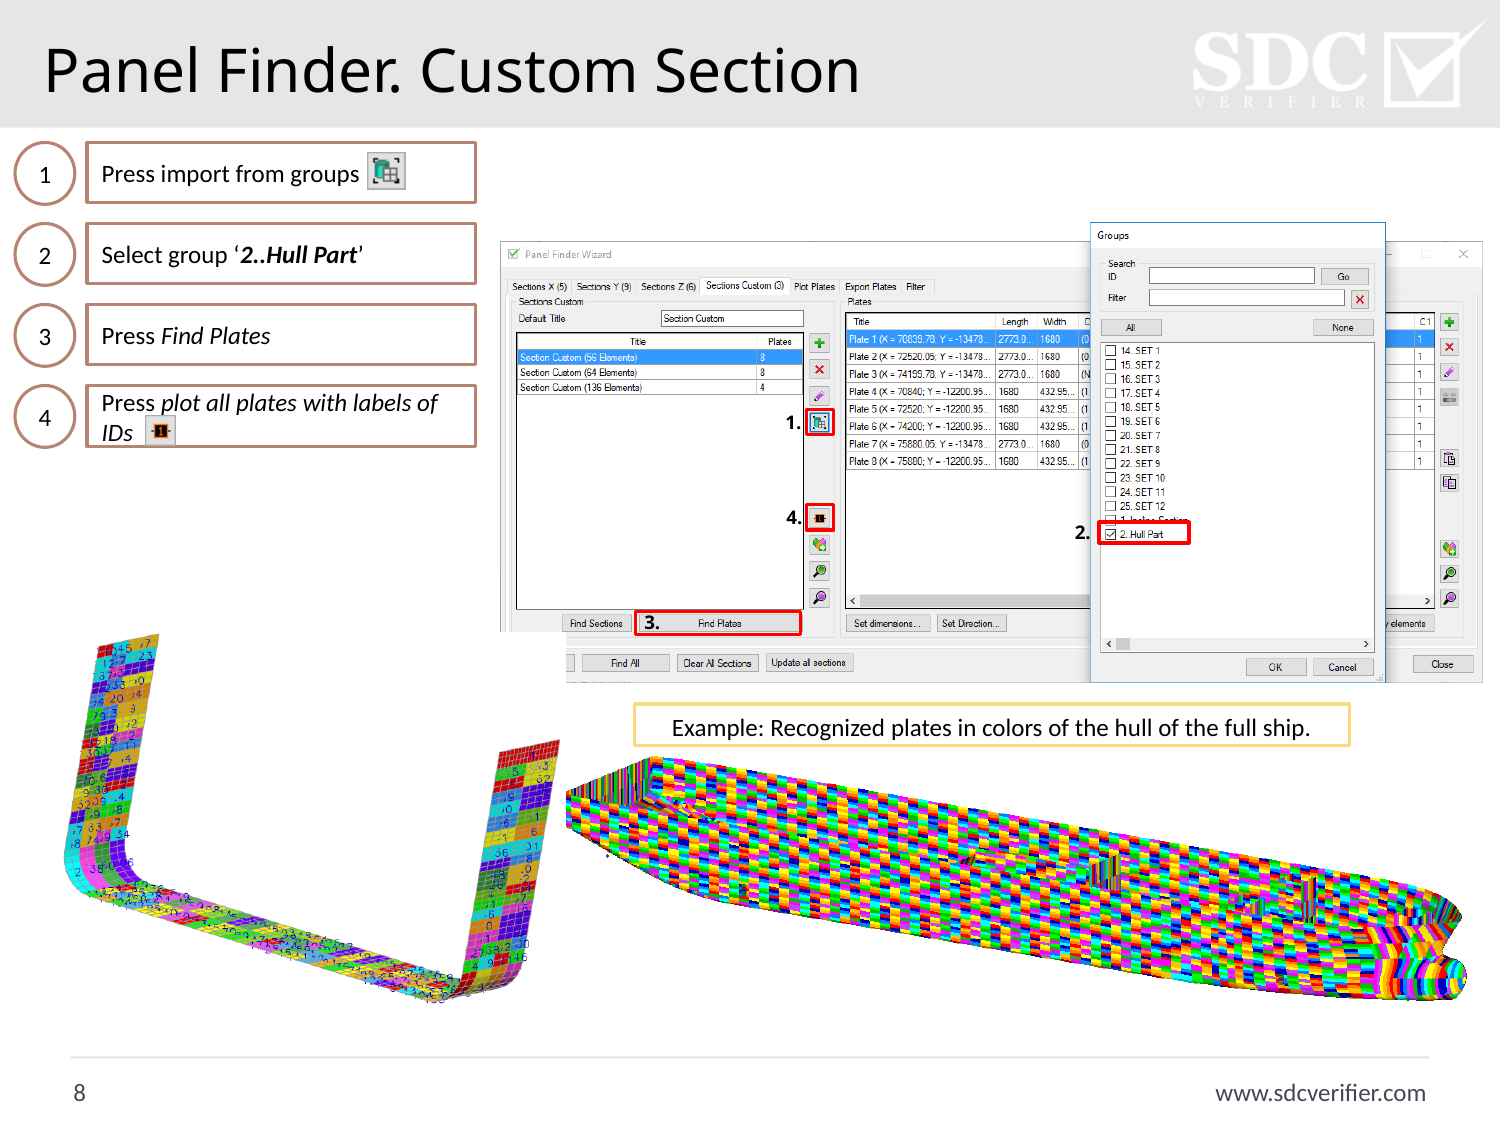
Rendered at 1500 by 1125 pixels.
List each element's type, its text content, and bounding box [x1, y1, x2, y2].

text_box Press import from groups [85, 141, 477, 204]
footer www.sdcverifier.com [1200, 1072, 1443, 1111]
text_box 3 [13, 302, 77, 368]
text_box 4 [13, 383, 77, 449]
text_box Press plot all plates with labels of IDs [85, 384, 477, 448]
text_box Press Find Plates [85, 303, 477, 366]
text_box 2 [13, 221, 77, 287]
text_box Example: Recognized plates in colors of the hull of the full ship. [633, 702, 1351, 714]
text_box Select group ‘2..Hull Part’ [85, 222, 477, 285]
picture [0, 0, 1500, 1125]
slide_number 8 [58, 1073, 163, 1109]
text_box 1 [13, 140, 77, 206]
title Panel Finder. Custom Section [29, 24, 1478, 113]
